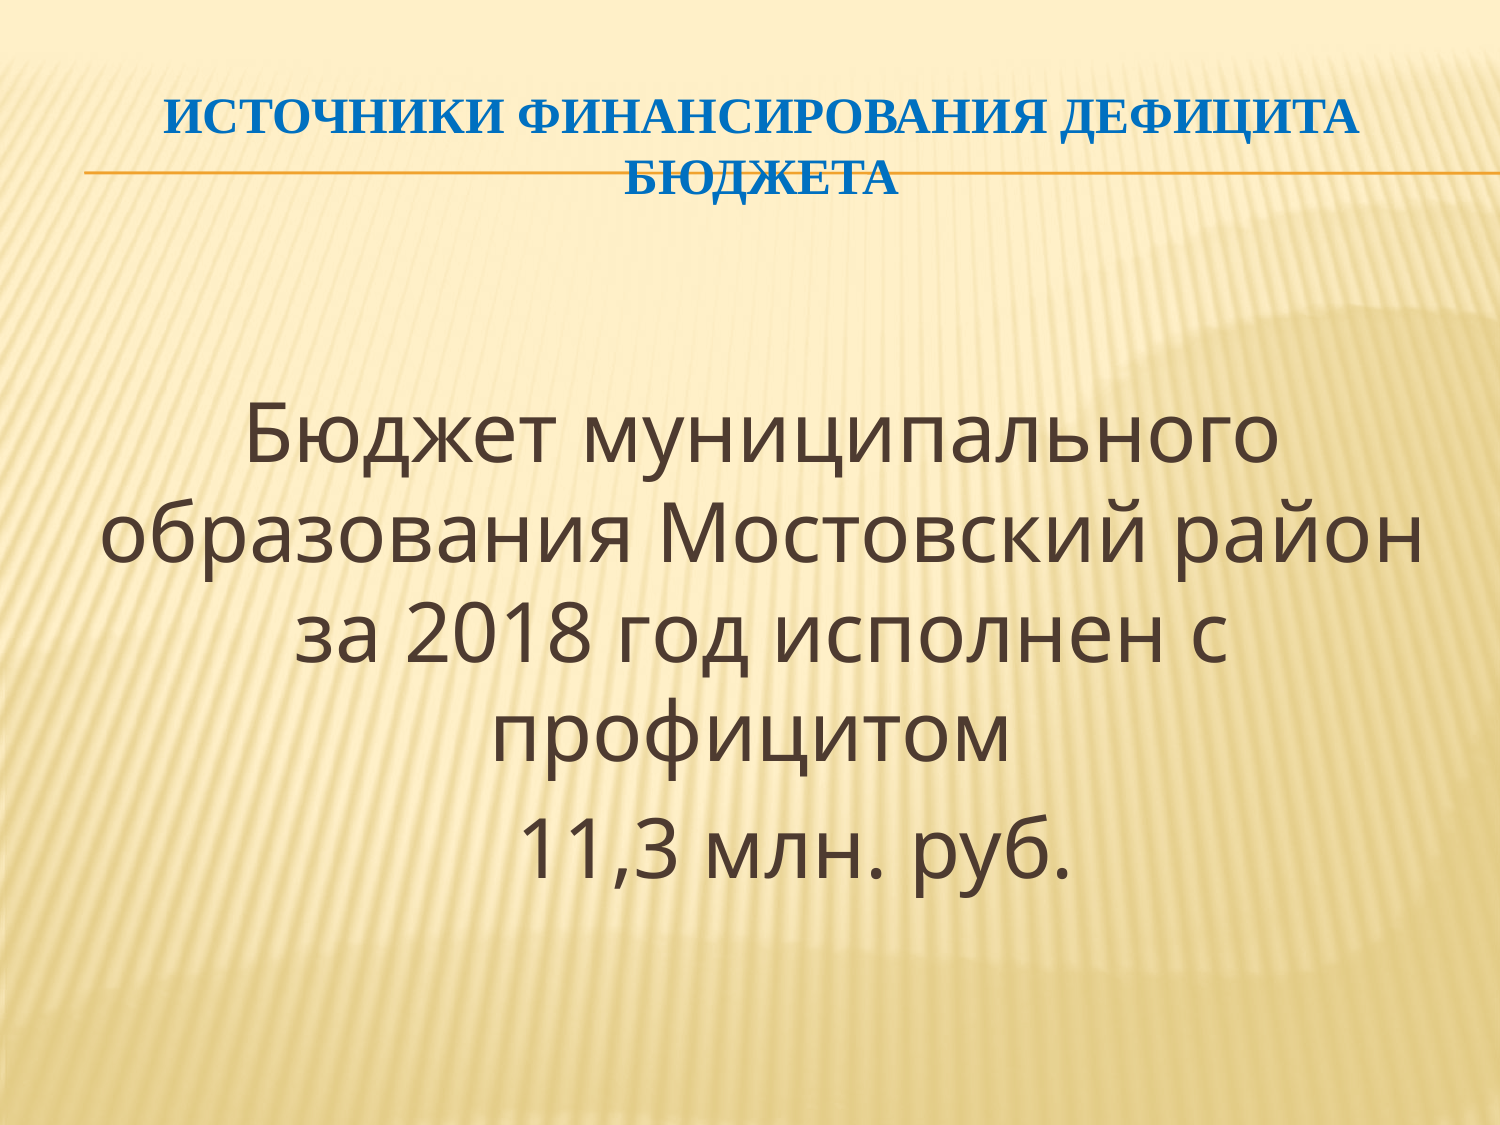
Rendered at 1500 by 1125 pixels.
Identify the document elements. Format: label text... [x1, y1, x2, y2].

list Бюджет муниципального образования Мостовский район за 2018 год исполнен с профицитом 11,3 млн. руб. [50, 254, 1475, 998]
title Источники финансирования дефицита бюджета [50, 75, 1475, 213]
